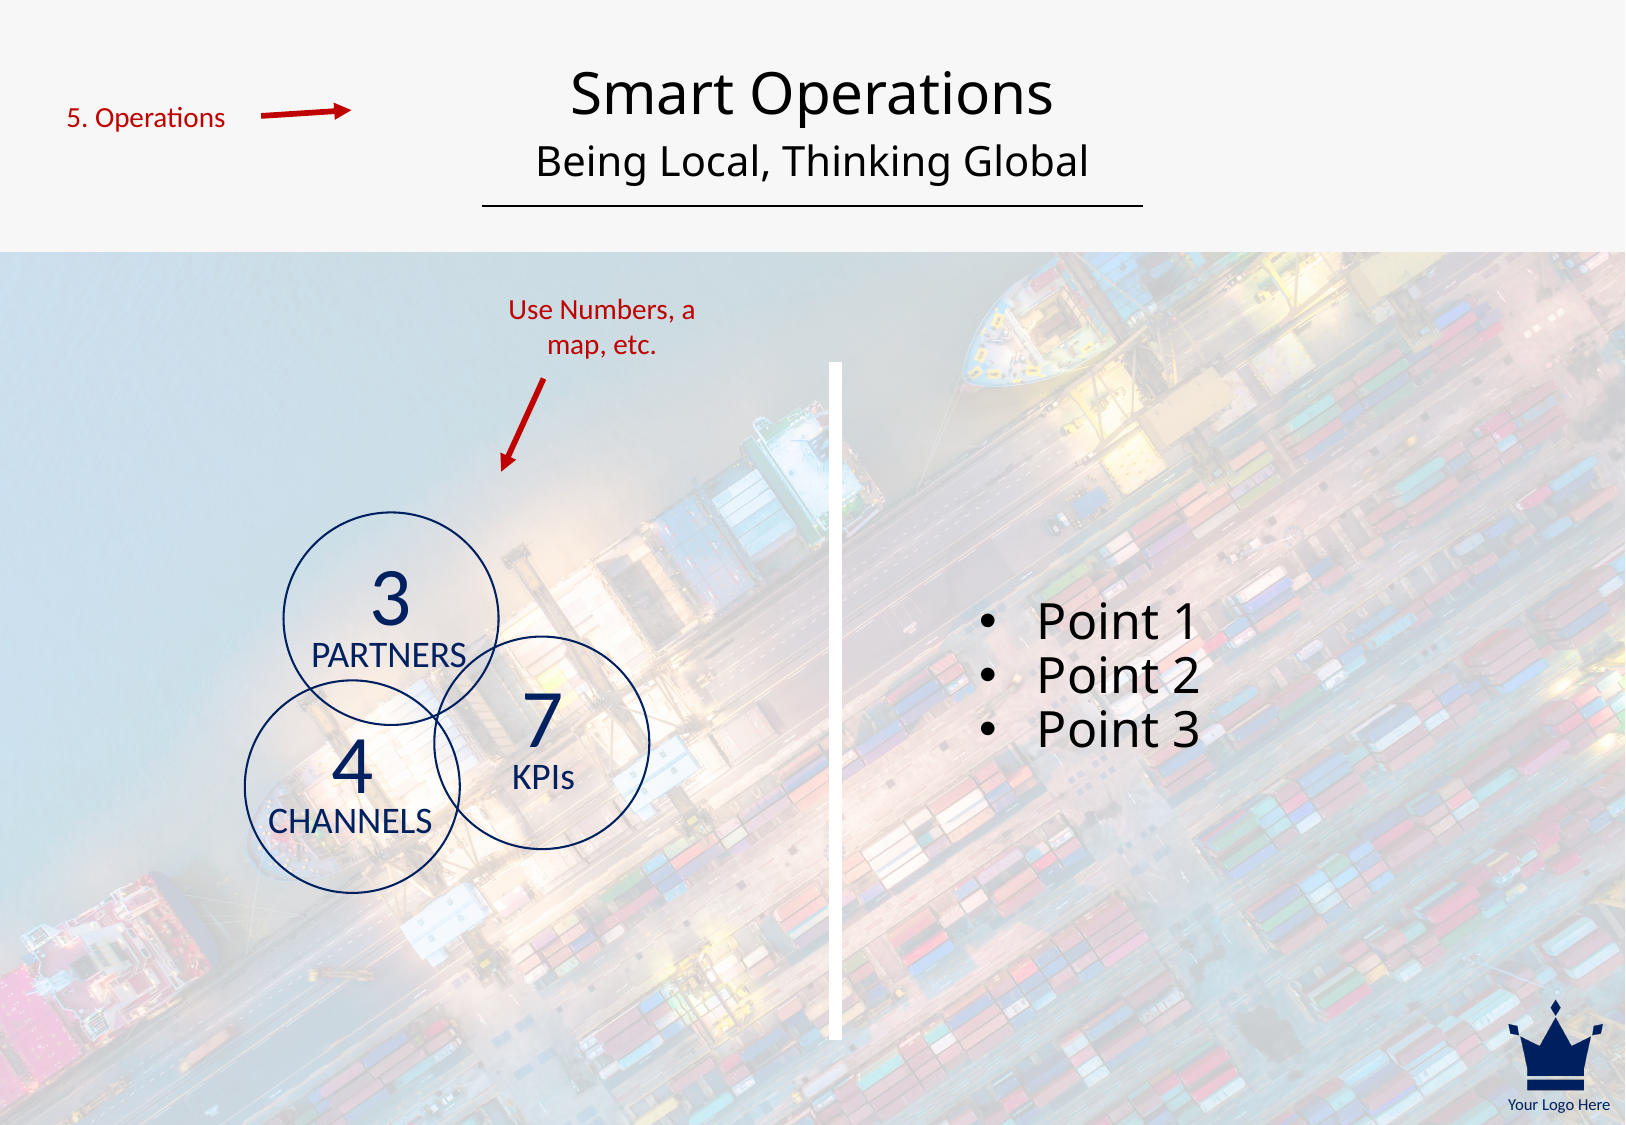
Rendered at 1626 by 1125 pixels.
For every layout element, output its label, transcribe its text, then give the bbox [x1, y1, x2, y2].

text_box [244, 680, 460, 893]
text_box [1430, 988, 1625, 1122]
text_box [17, 91, 352, 142]
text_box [465, 282, 740, 472]
picture [0, 251, 1625, 1125]
text_box [0, 0, 1625, 251]
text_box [283, 512, 499, 680]
title Smart Operations [111, 54, 1514, 122]
text_box Being Local, Thinking Global [111, 122, 1514, 204]
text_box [434, 636, 650, 850]
